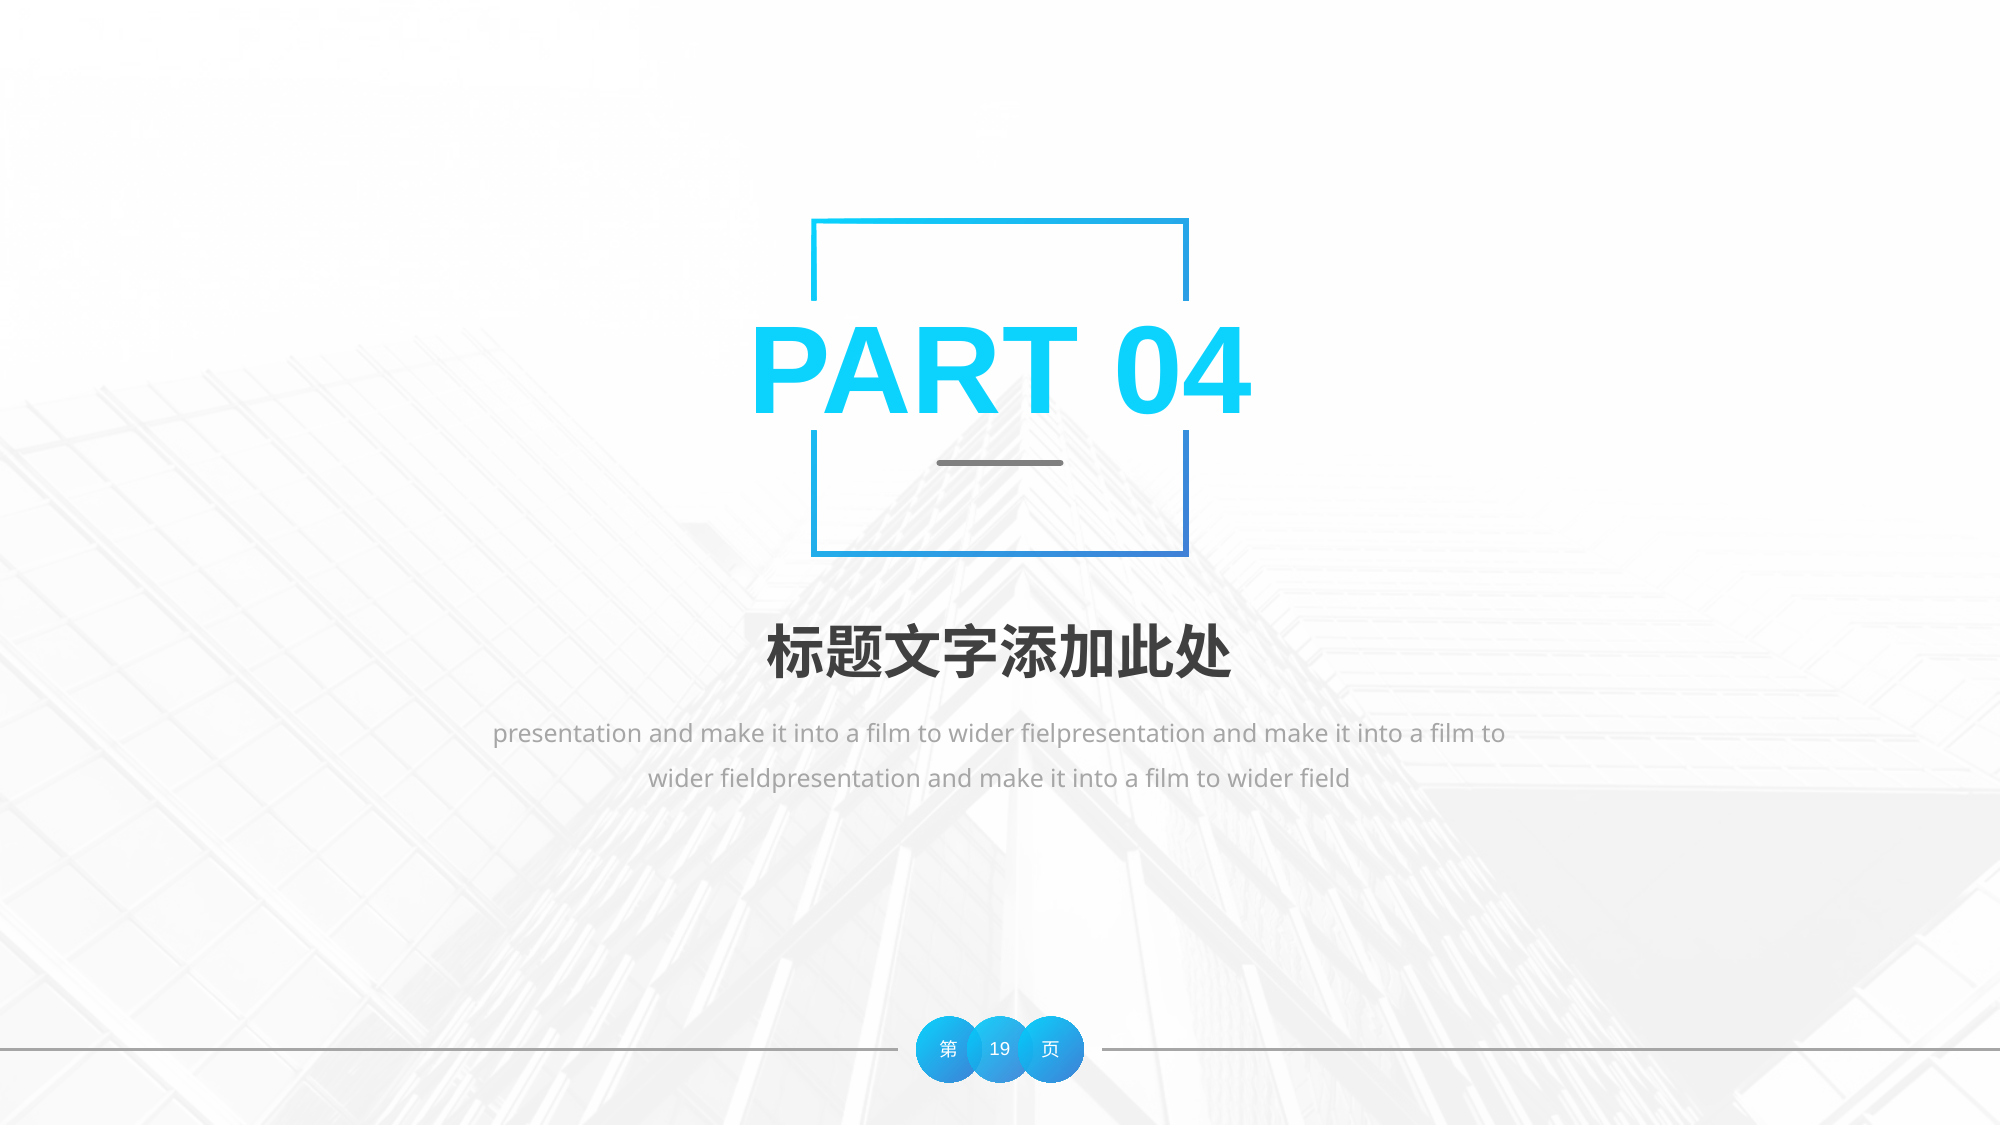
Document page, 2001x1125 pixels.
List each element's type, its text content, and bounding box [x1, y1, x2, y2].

slide_number 19 [964, 1017, 1036, 1078]
text_box PART 04 [732, 280, 1268, 446]
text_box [449, 607, 1550, 802]
text_box [810, 446, 1190, 558]
text_box [810, 217, 1190, 280]
